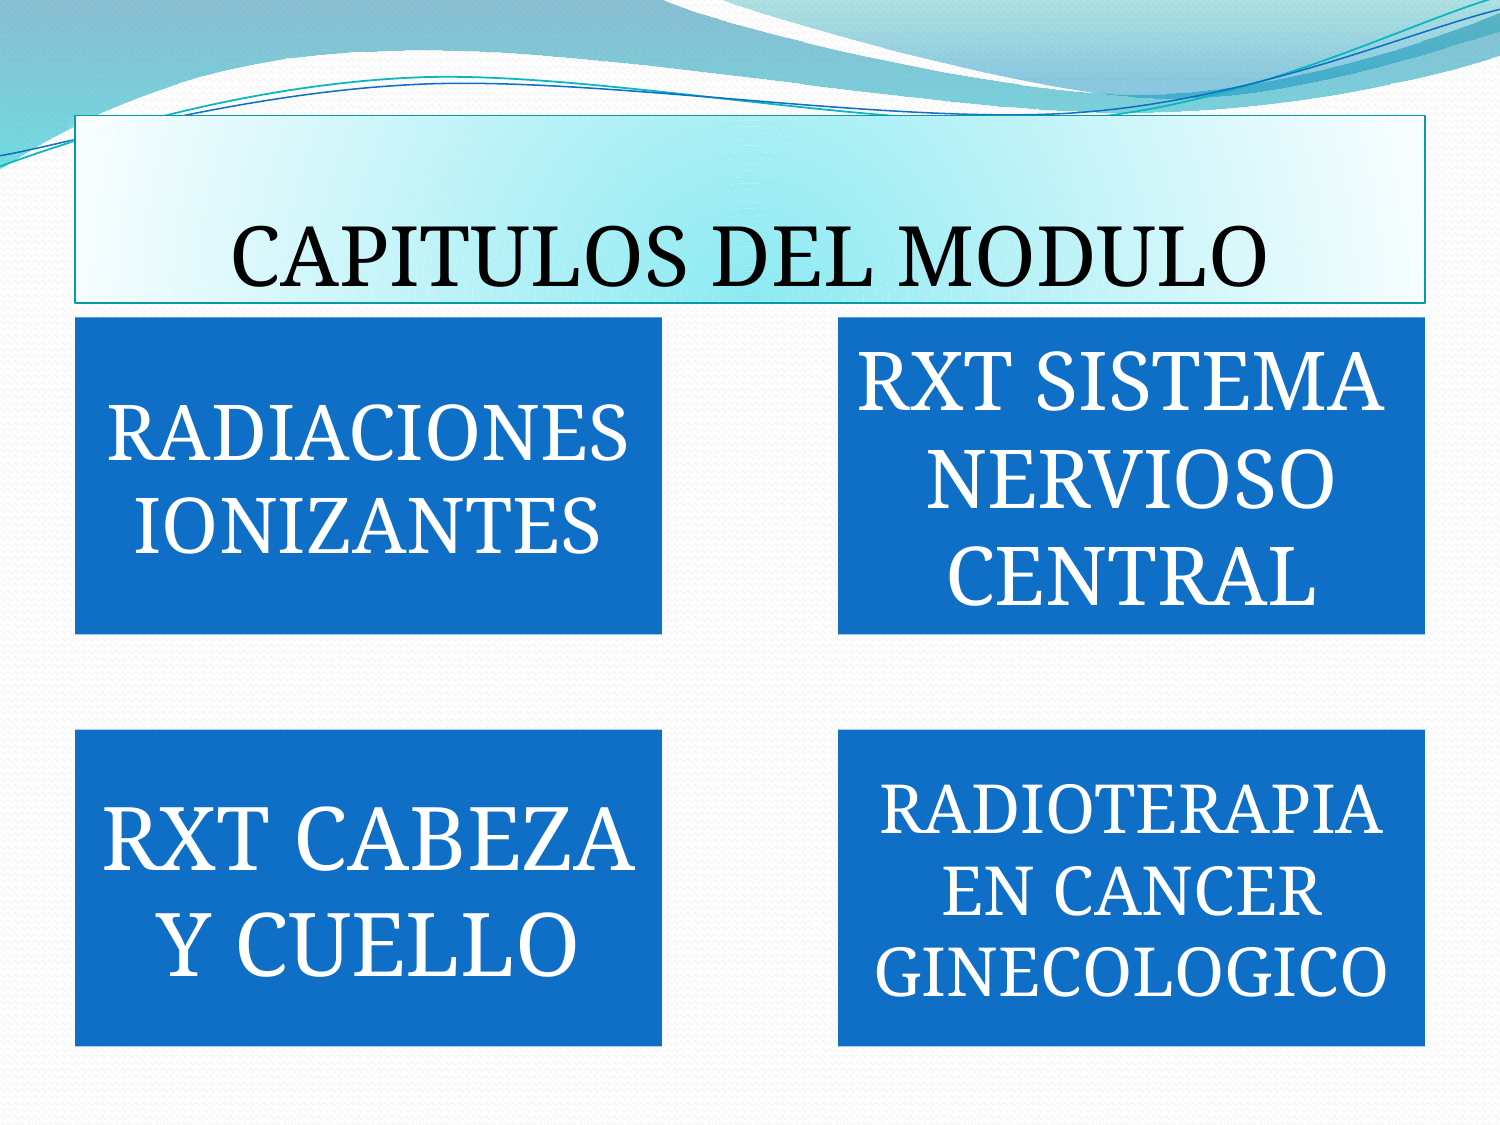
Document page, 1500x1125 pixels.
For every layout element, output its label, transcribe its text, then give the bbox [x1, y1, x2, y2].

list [74, 317, 1426, 1038]
title CAPITULOS DEL MODULO [74, 115, 1426, 304]
